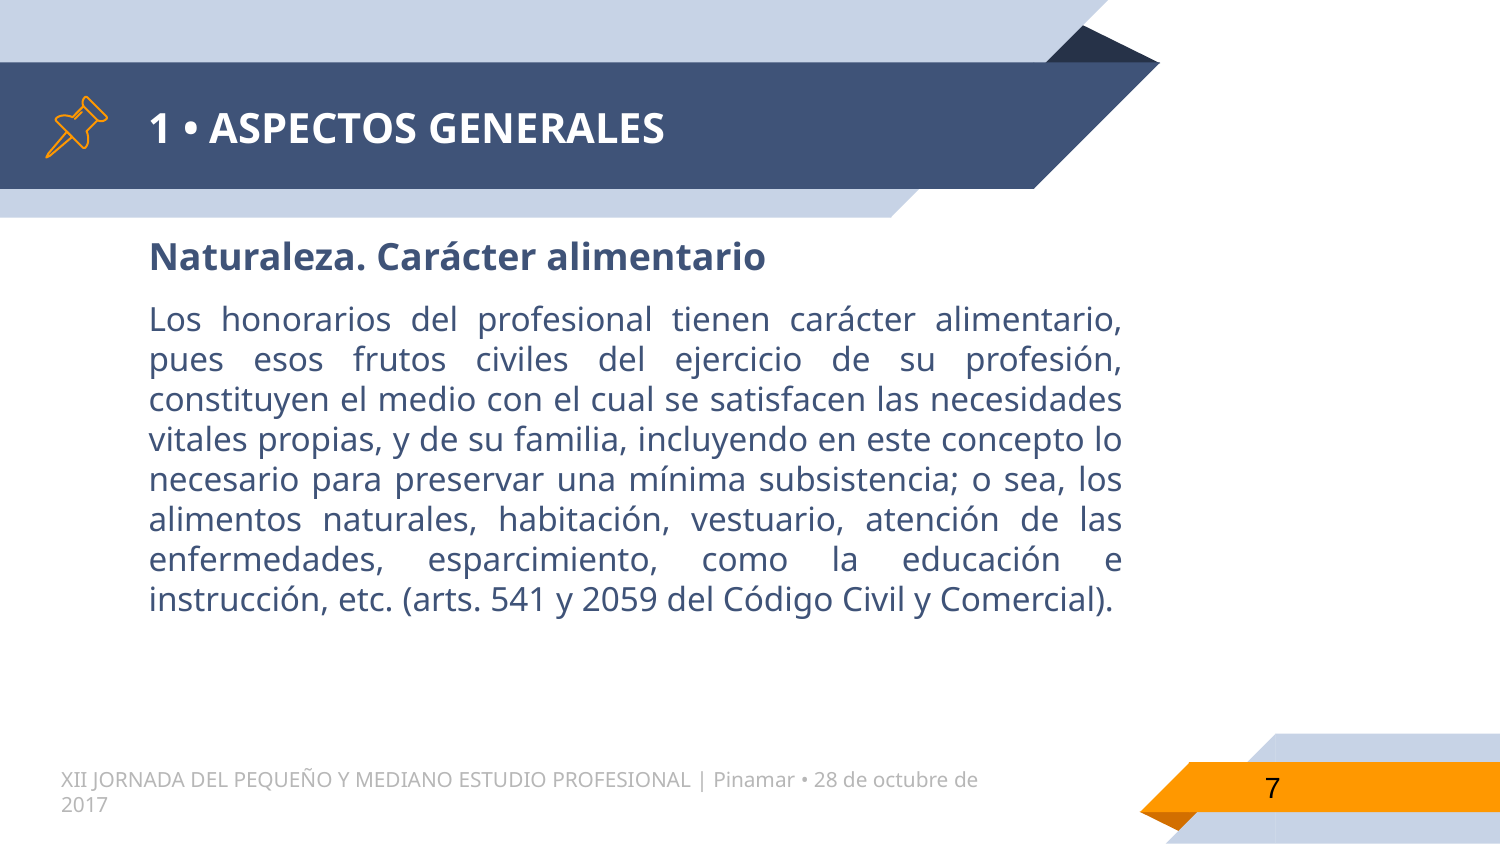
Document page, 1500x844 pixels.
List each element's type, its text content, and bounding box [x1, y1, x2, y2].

title 1 • ASPECTOS GENERALES [133, 64, 1035, 190]
slide_number 7 [1249, 760, 1494, 813]
list Naturaleza. Carácter alimentario Los honorarios del profesional tienen carácter alimentario, pues esos frutos civiles del ejercicio de su profesión, constituyen el medio con el cual se satisfacen las necesidades vitales propias, y de su familia, incluyendo en este concepto lo necesario para preservar una mínima subsistencia; o sea, los alimentos naturales, habitación, vestuario, atención de las enfermedades, esparcimiento, como la educación e instrucción, etc. (arts. 541 y 2059 del Código Civil y Comercial). [133, 217, 1140, 800]
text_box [46, 96, 108, 158]
